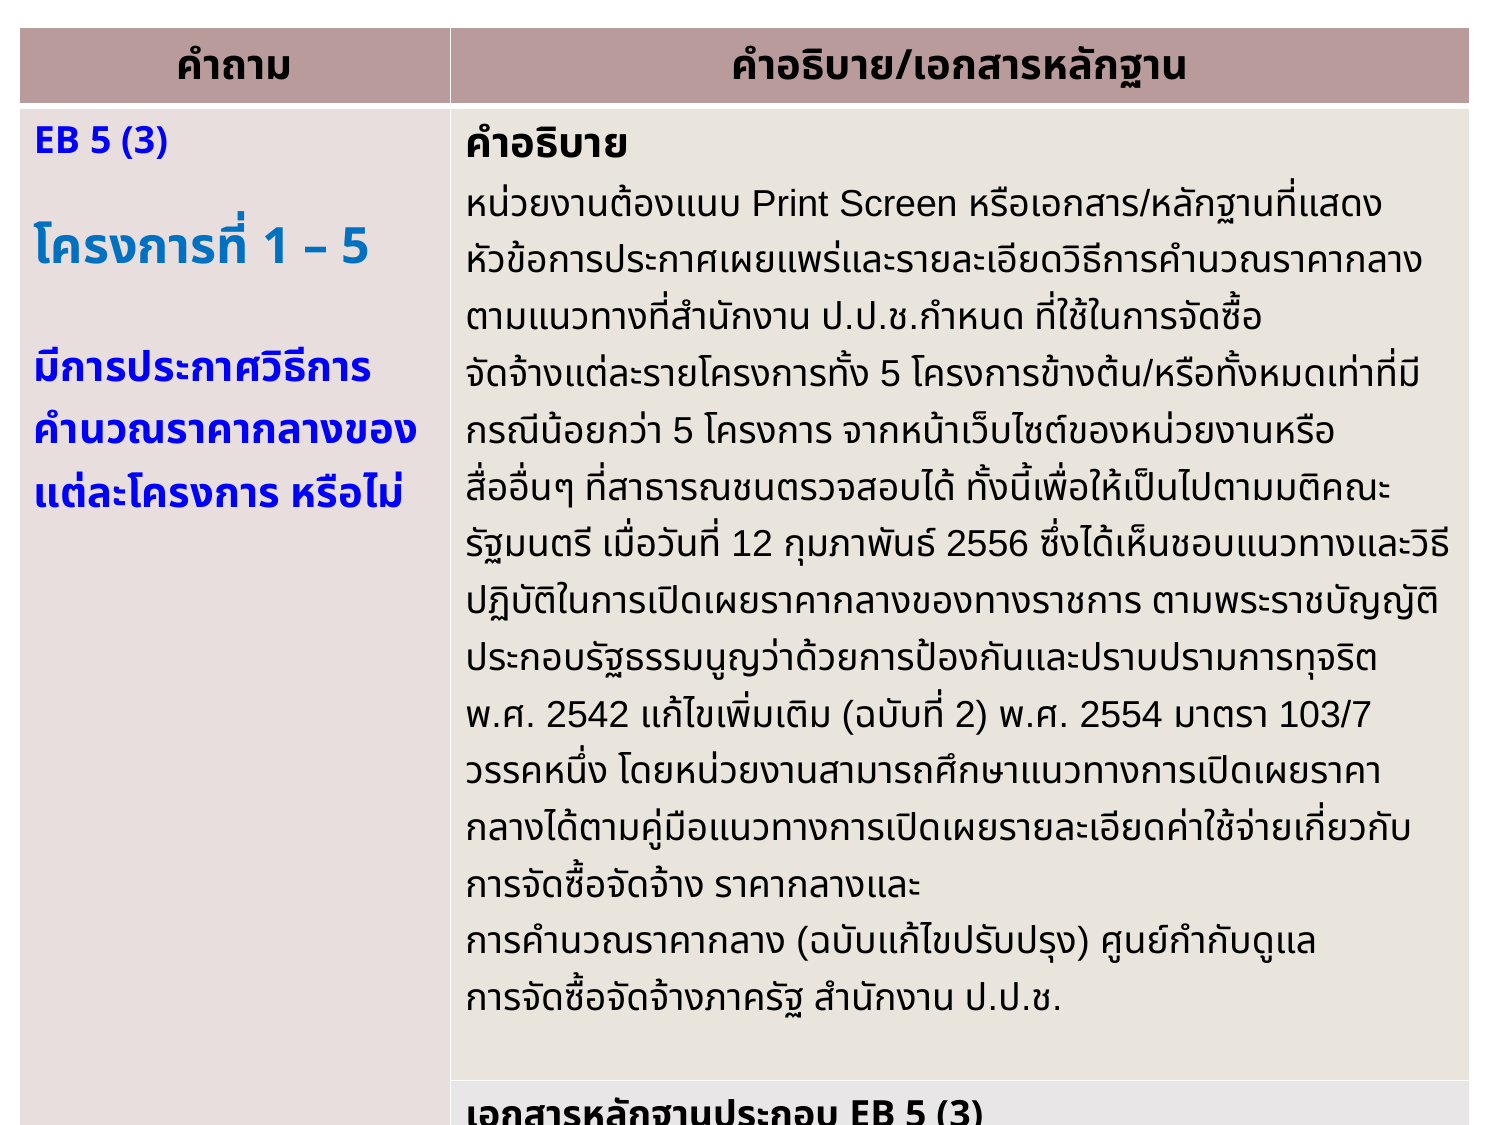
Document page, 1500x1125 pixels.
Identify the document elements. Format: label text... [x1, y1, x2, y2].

table_cell เอกสารหลักฐานประกอบ EB 5 (3) เอกสาร/หลักฐานที่แสดงหัวข้อการประกาศเผยแพร่และ รายละเอียดวิธีการคำนวณราคากลางตามแนวทางทางที่ สำนักงาน ป.ป.ช.กำหนด ที่ใช้ในการจัดซื้อจัดจ้างแต่ละราย [451, 1081, 1469, 1125]
table_cell คำอธิบาย หน่วยงานต้องแนบ Print Screen หรือเอกสาร/หลักฐานที่แสดงหัวข้อการประกาศเผยแพร่และรายละเอียดวิธีการคำนวณราคากลางตามแนวทางที่สำนักงาน ป.ป.ช.กำหนด ที่ใช้ในการจัดซื้อ จัดจ้างแต่ละรายโครงการทั้ง 5 โครงการข้างต้น/หรือทั้งหมดเท่าที่มีกรณีน้อยกว่า 5 โครงการ จากหน้าเว็บไซต์ของหน่วยงานหรือ สื่ออื่นๆ ที่สาธารณชนตรวจสอบได้ ทั้งนี้เพื่อให้เป็นไปตามมติคณะรัฐมนตรี เมื่อวันที่ 12 กุมภาพันธ์ 2556 ซึ่งได้เห็นชอบแนวทางและวิธีปฏิบัติในการเปิดเผยราคากลางของทางราชการ ตามพระราชบัญญัติประกอบรัฐธรรมนูญว่าด้วยการป้องกันและปราบปรามการทุจริต พ.ศ. 2542 แก้ไขเพิ่มเติม (ฉบับที่ 2) พ.ศ. 2554 มาตรา 103/7 วรรคหนึ่ง โดยหน่วยงานสามารถศึกษาแนวทางการเปิดเผยราคากลางได้ตามคู่มือแนวทางการเปิดเผยรายละเอียดค่าใช้จ่ายเกี่ยวกับการจัดซื้อจัดจ้าง ราคากลางและ การคำนวณราคากลาง (ฉบับแก้ไขปรับปรุง) ศูนย์กำกับดูแล การจัดซื้อจัดจ้างภาครัฐ สำนักงาน ป.ป.ช. [451, 109, 1469, 1080]
table_header คำอธิบาย/เอกสารหลักฐาน [451, 28, 1469, 103]
table_header คำถาม [20, 28, 450, 103]
table_cell EB 5 (3) โครงการที่ 1 – 5 มีการประกาศวิธีการคำนวณราคากลางของแต่ละโครงการ หรือไม่ [20, 109, 450, 1125]
